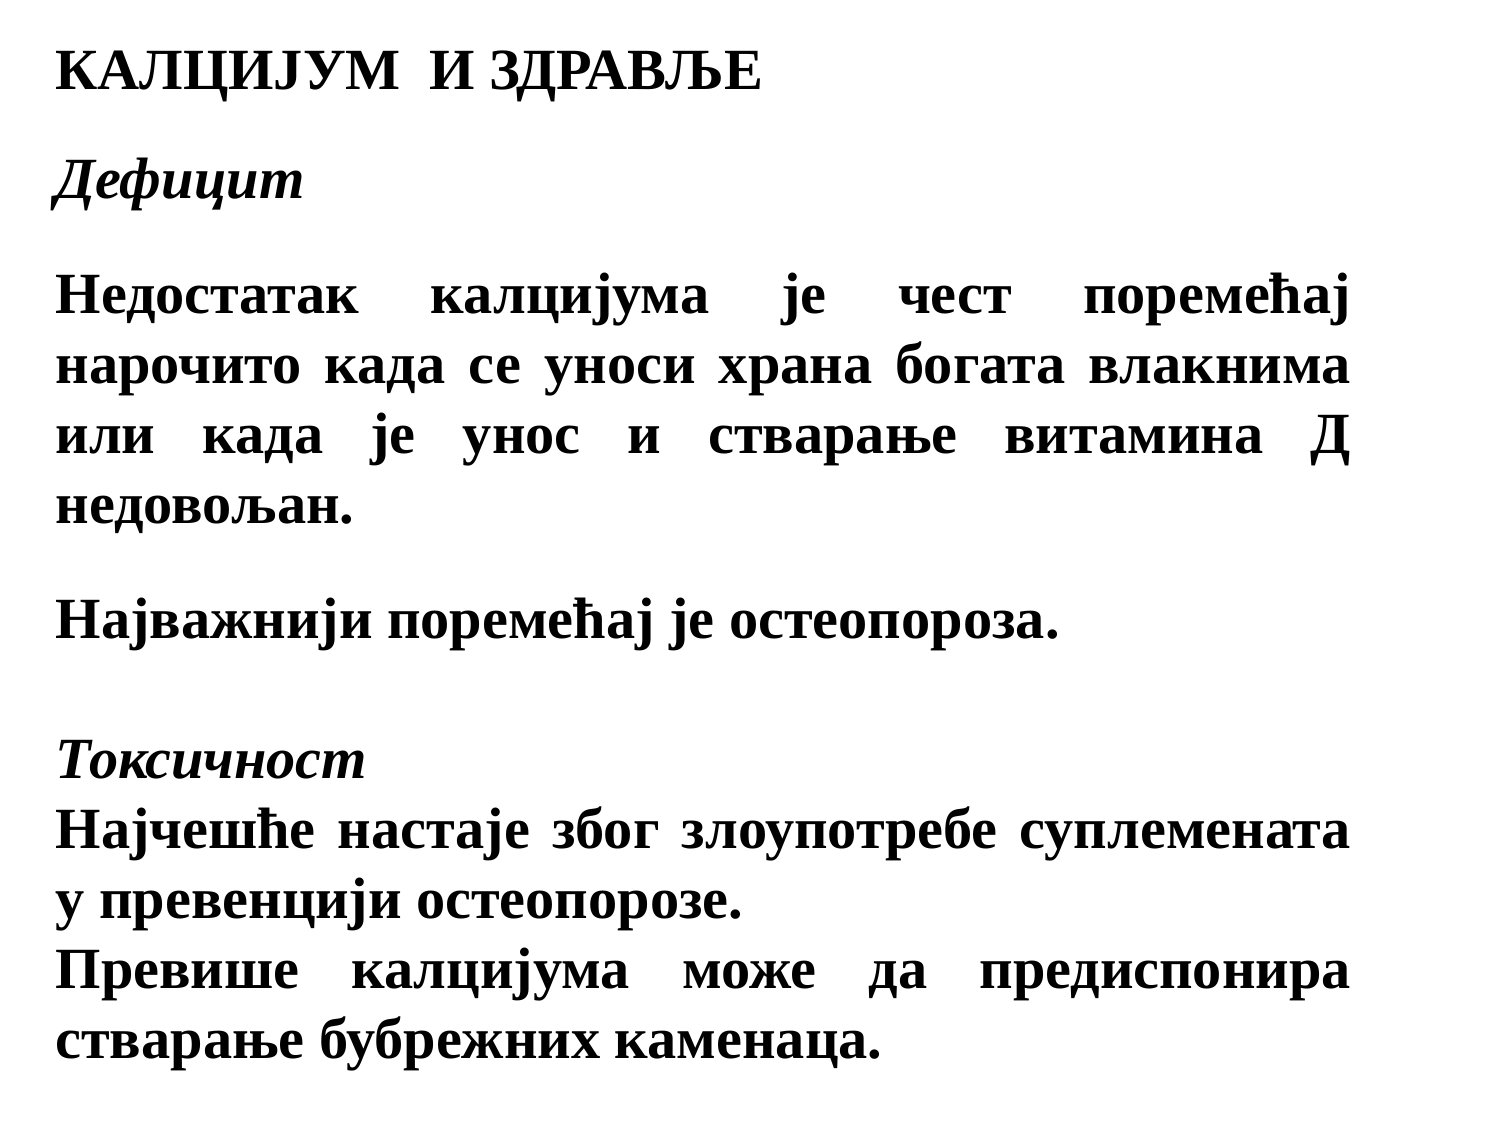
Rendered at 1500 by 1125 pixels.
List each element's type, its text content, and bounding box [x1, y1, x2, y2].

text_box КАЛЦИЈУМ И ЗДРАВЉЕ Дефицит Недостатак калцијума је чест поремећај нарочито када се уноси храна богата влакнима или када је унос и стварање витамина Д недовољан. Најважнији поремећај је остеопороза. Токсичност Најчешће настаје због злоупотребе суплемената у превенцији остеопорозе. Превише калцијума може да предиспонира стварање бубрежних каменаца. [41, 23, 1367, 1125]
